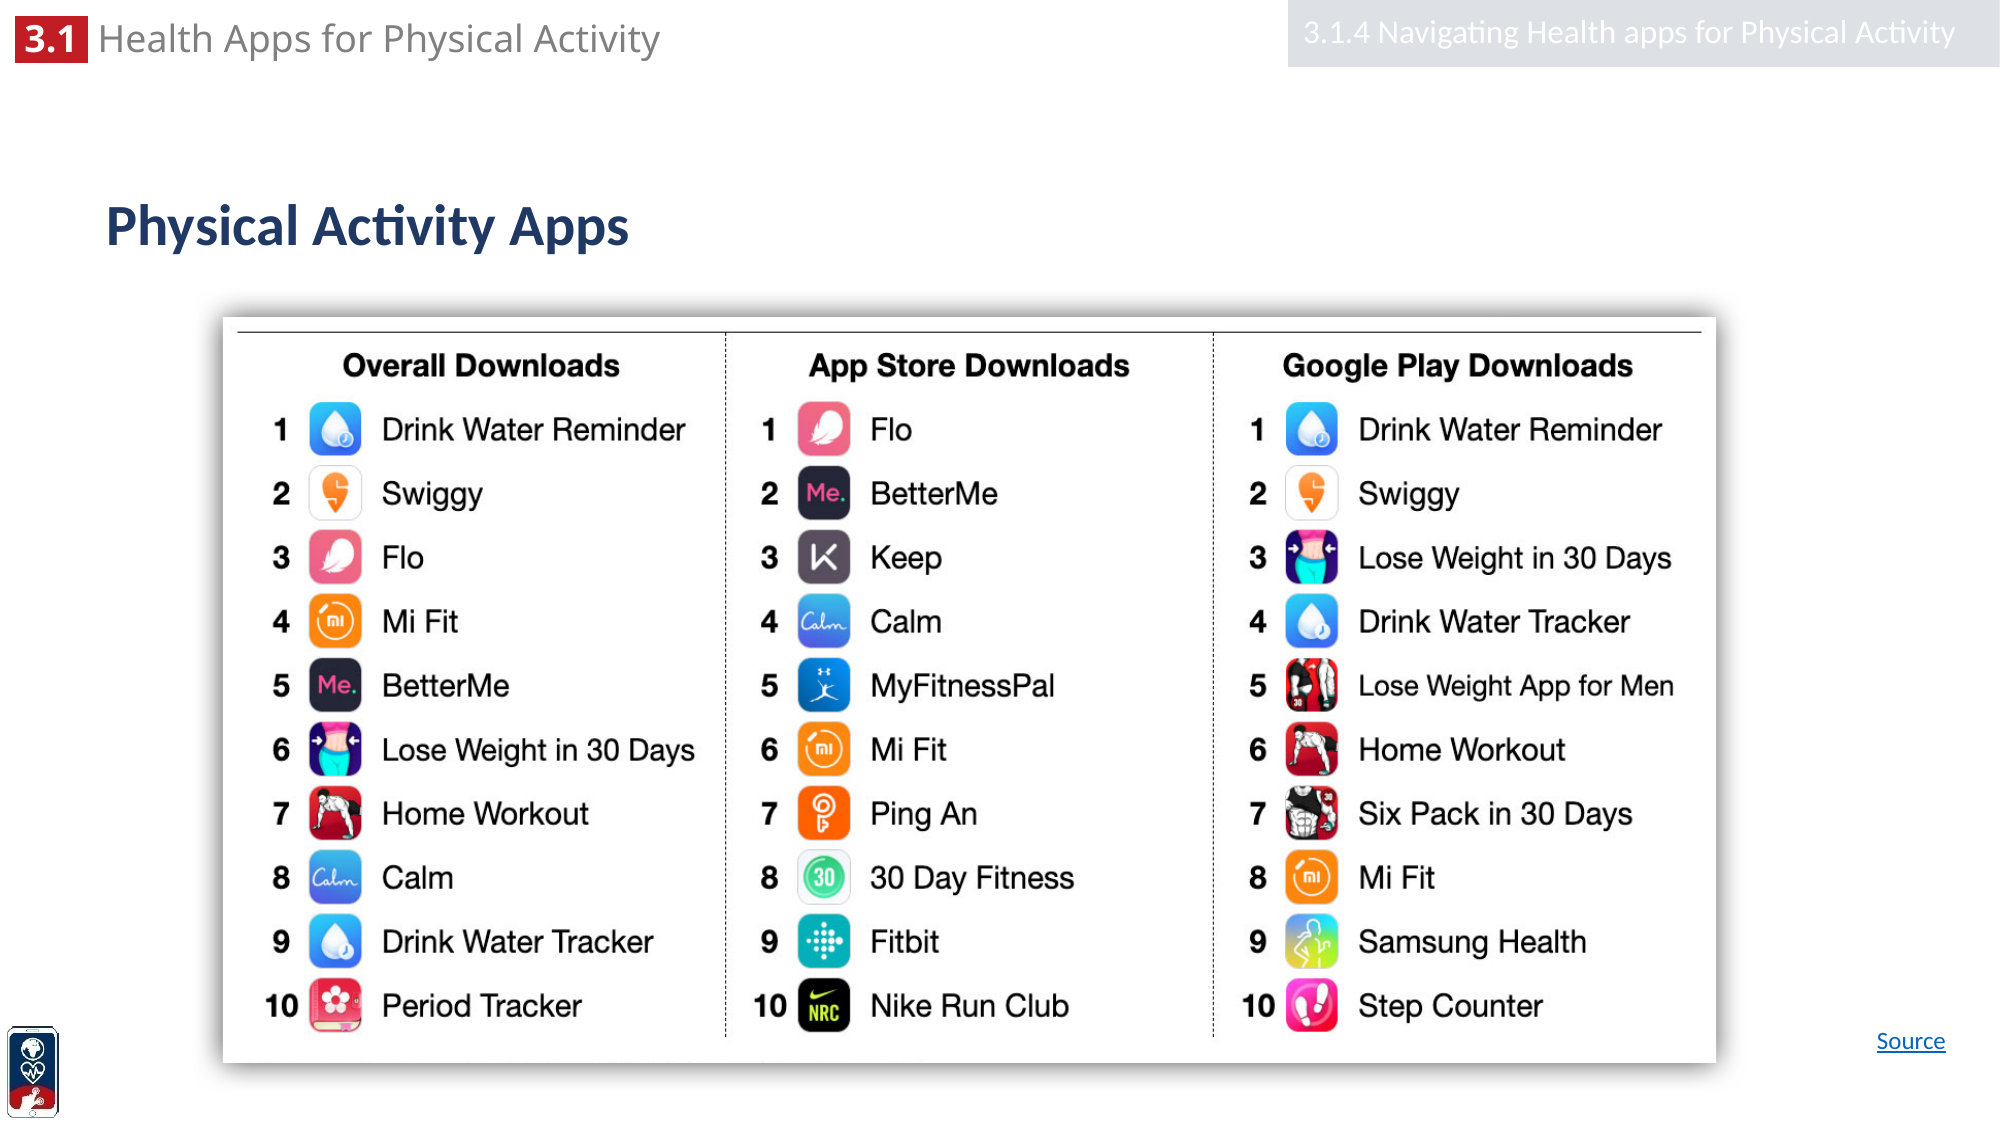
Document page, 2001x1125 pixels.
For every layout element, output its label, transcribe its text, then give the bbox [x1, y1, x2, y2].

text_box 3.1.4 Navigating Health apps for Physical Activity [1288, 0, 2000, 68]
title Physical Activity Apps [91, 177, 1961, 276]
picture [7, 1026, 59, 1118]
text_box Source [1717, 1017, 1961, 1063]
picture [222, 317, 1717, 1063]
